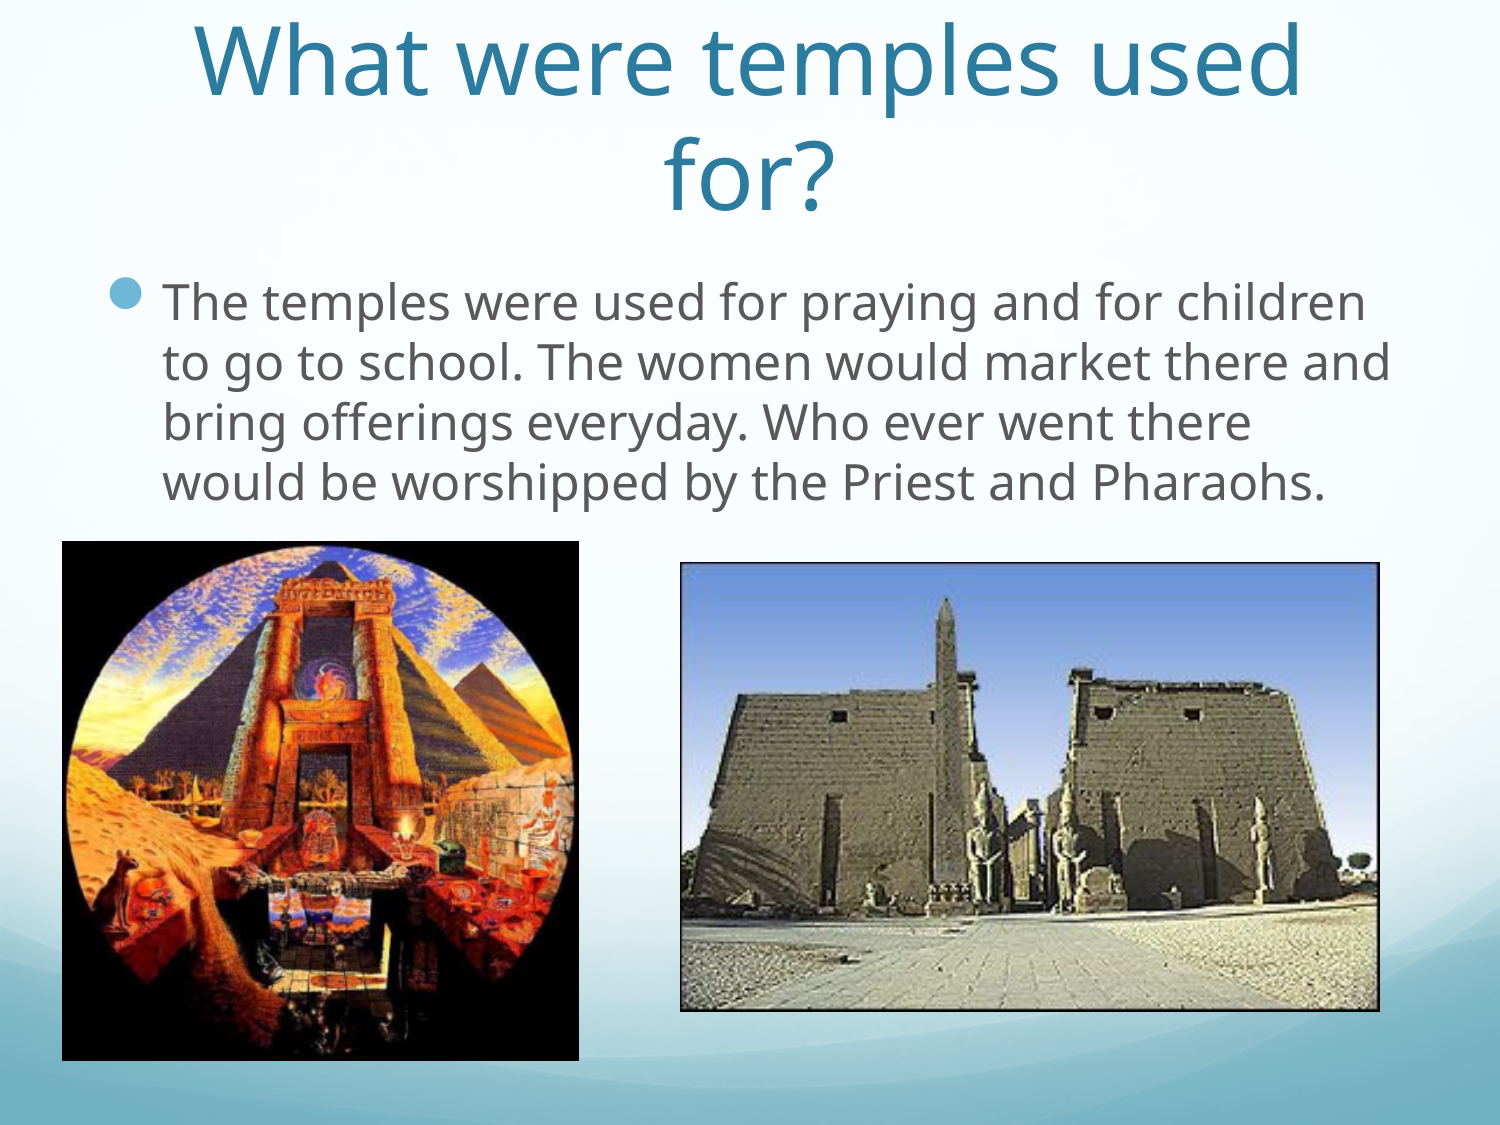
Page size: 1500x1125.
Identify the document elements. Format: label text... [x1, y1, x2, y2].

picture [679, 561, 1380, 1013]
picture [62, 540, 580, 1062]
title What were temples used for? [90, 17, 1410, 237]
list The temples were used for praying and for children to go to school. The women would market there and bring offerings everyday. Who ever went there would be worshipped by the Priest and Pharaohs. [90, 262, 1410, 975]
